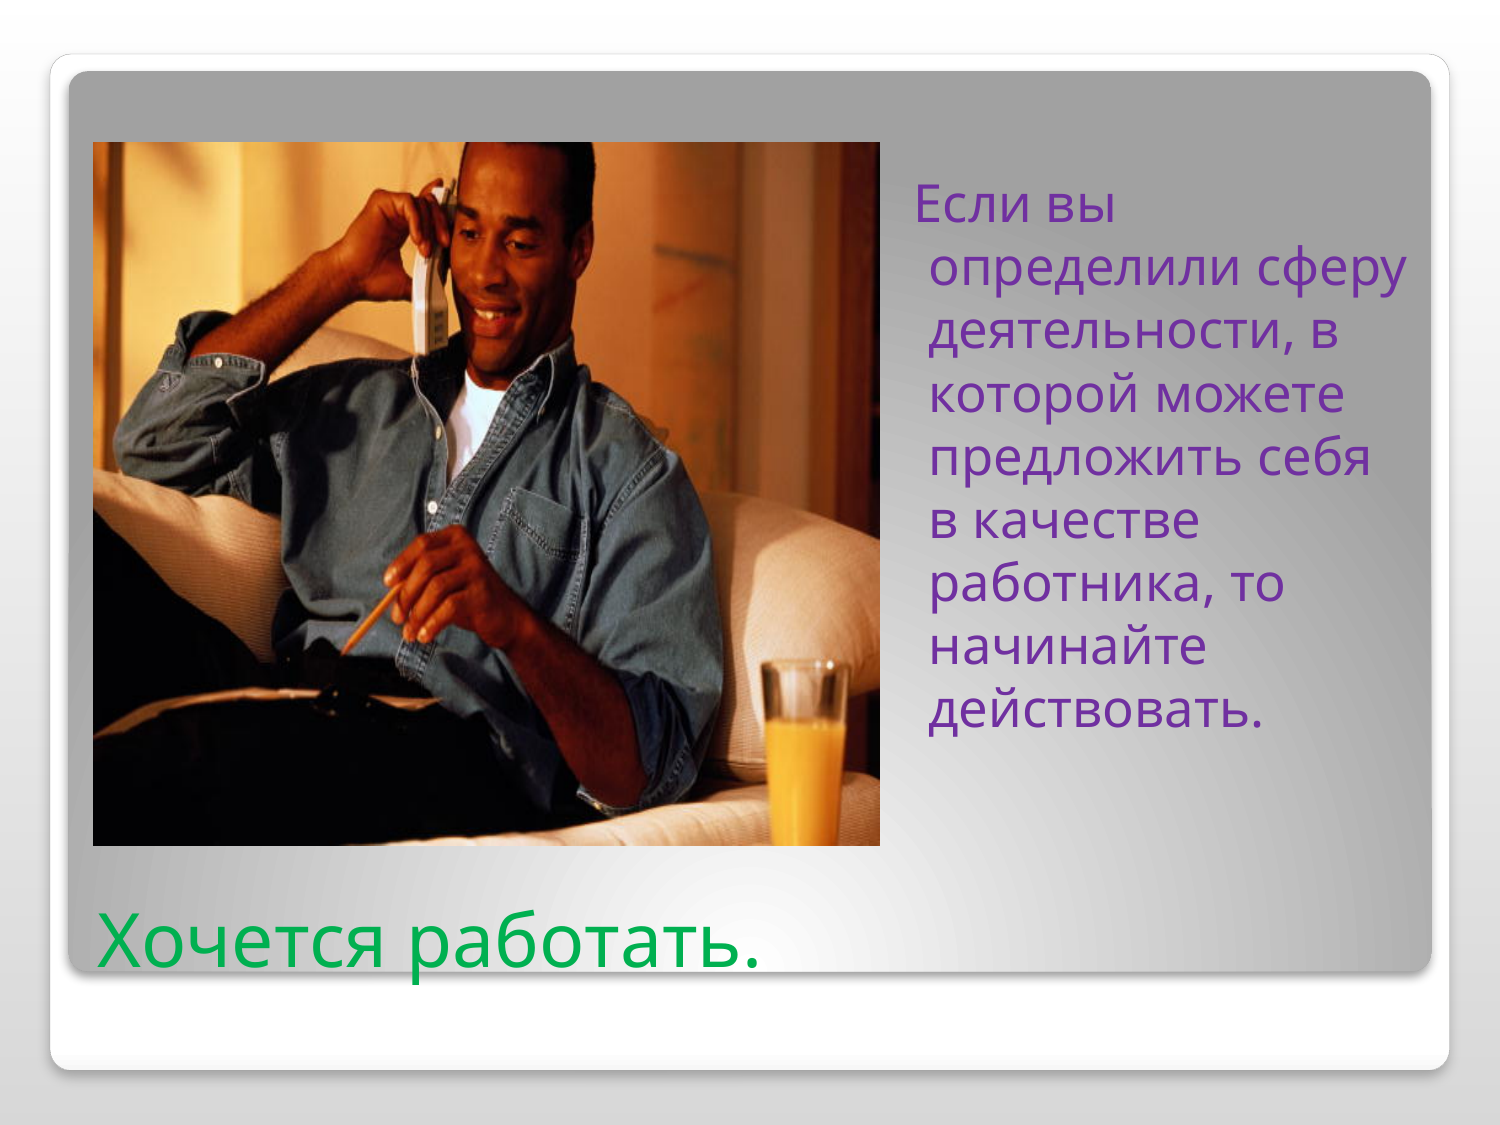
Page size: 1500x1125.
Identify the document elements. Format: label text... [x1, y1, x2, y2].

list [93, 141, 881, 847]
title Хочется работать. [82, 817, 1425, 991]
list Если вы определили сферу деятельности, в которой можете предложить себя в качестве работника, то начинайте действовать. [856, 86, 1426, 807]
